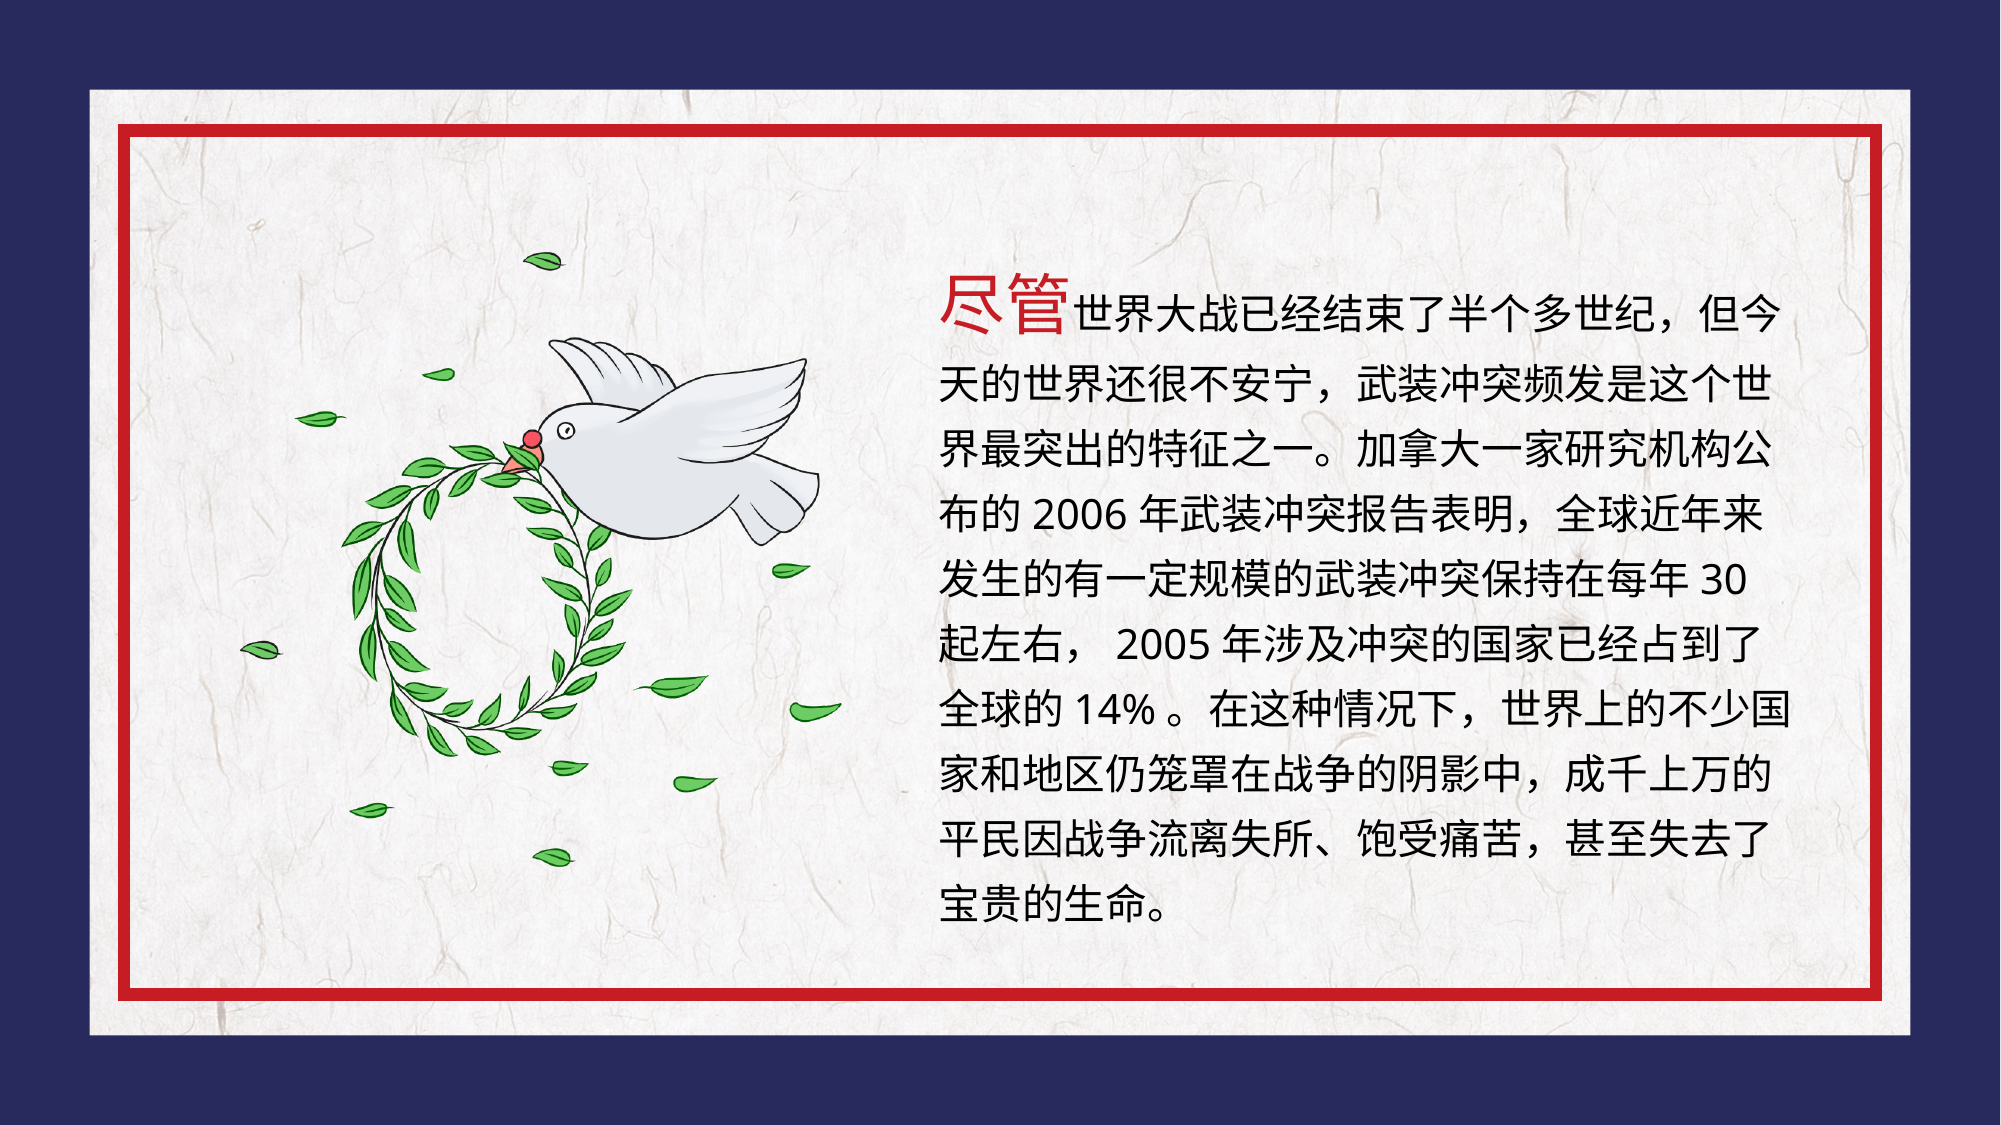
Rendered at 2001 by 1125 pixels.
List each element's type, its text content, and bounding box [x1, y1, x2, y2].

text_box 尽管世界大战已经结束了半个多世纪，但今天的世界还很不安宁，武装冲突频发是这个世界最突出的特征之一。加拿大一家研究机构公布的2006年武装冲突报告表明，全球近年来发生的有一定规模的武装冲突保持在每年30起左右，2005年涉及冲突的国家已经占到了全球的14%。在这种情况下，世界上的不少国家和地区仍笼罩在战争的阴影中，成千上万的平民因战争流离失所、饱受痛苦，甚至失去了宝贵的生命。 [923, 231, 1815, 936]
picture [90, 90, 1910, 1035]
